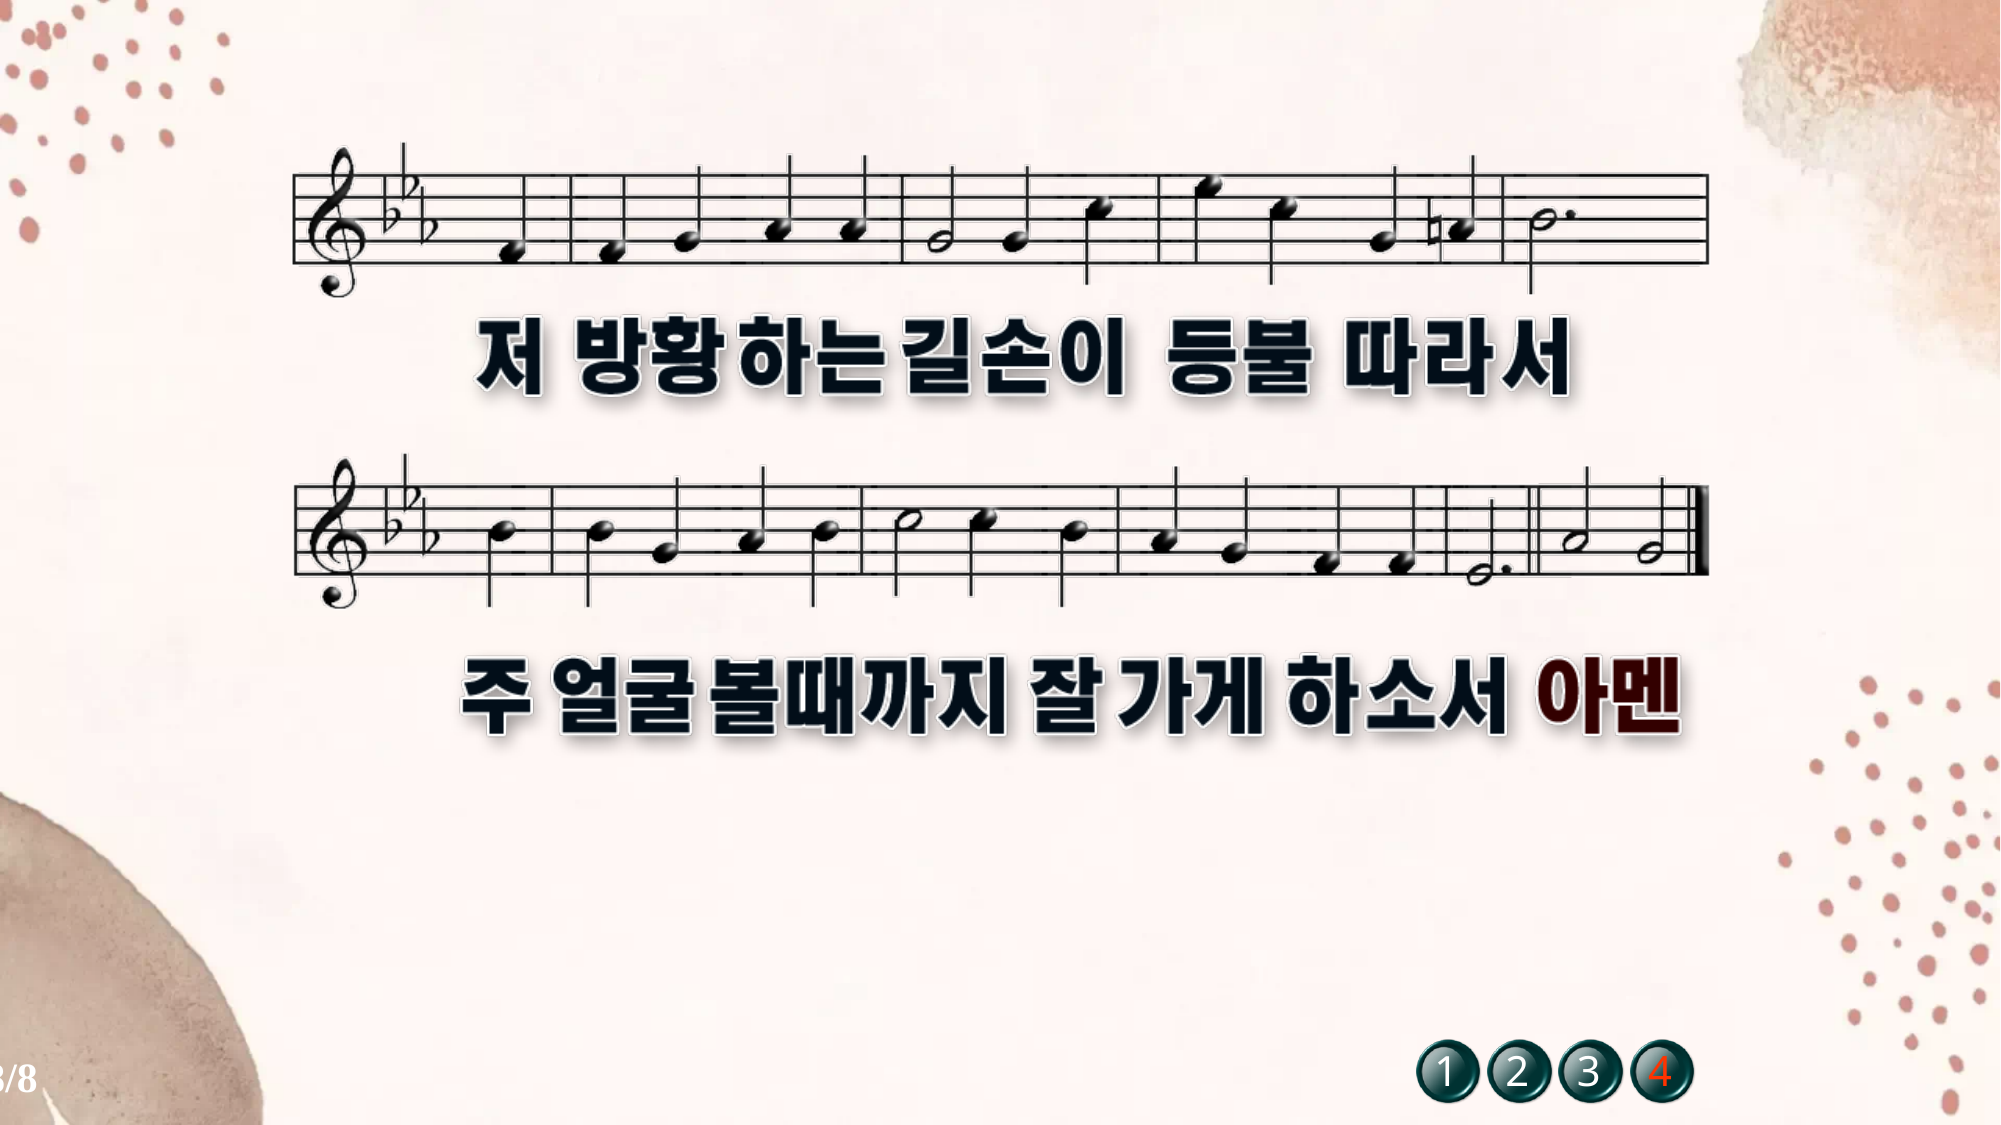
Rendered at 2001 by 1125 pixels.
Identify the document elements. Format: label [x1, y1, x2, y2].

text_box [1484, 1035, 1555, 1106]
text_box [1555, 1035, 1626, 1106]
picture [0, 0, 2001, 1125]
text_box [1413, 1035, 1484, 1106]
text_box [1627, 1035, 1697, 1106]
